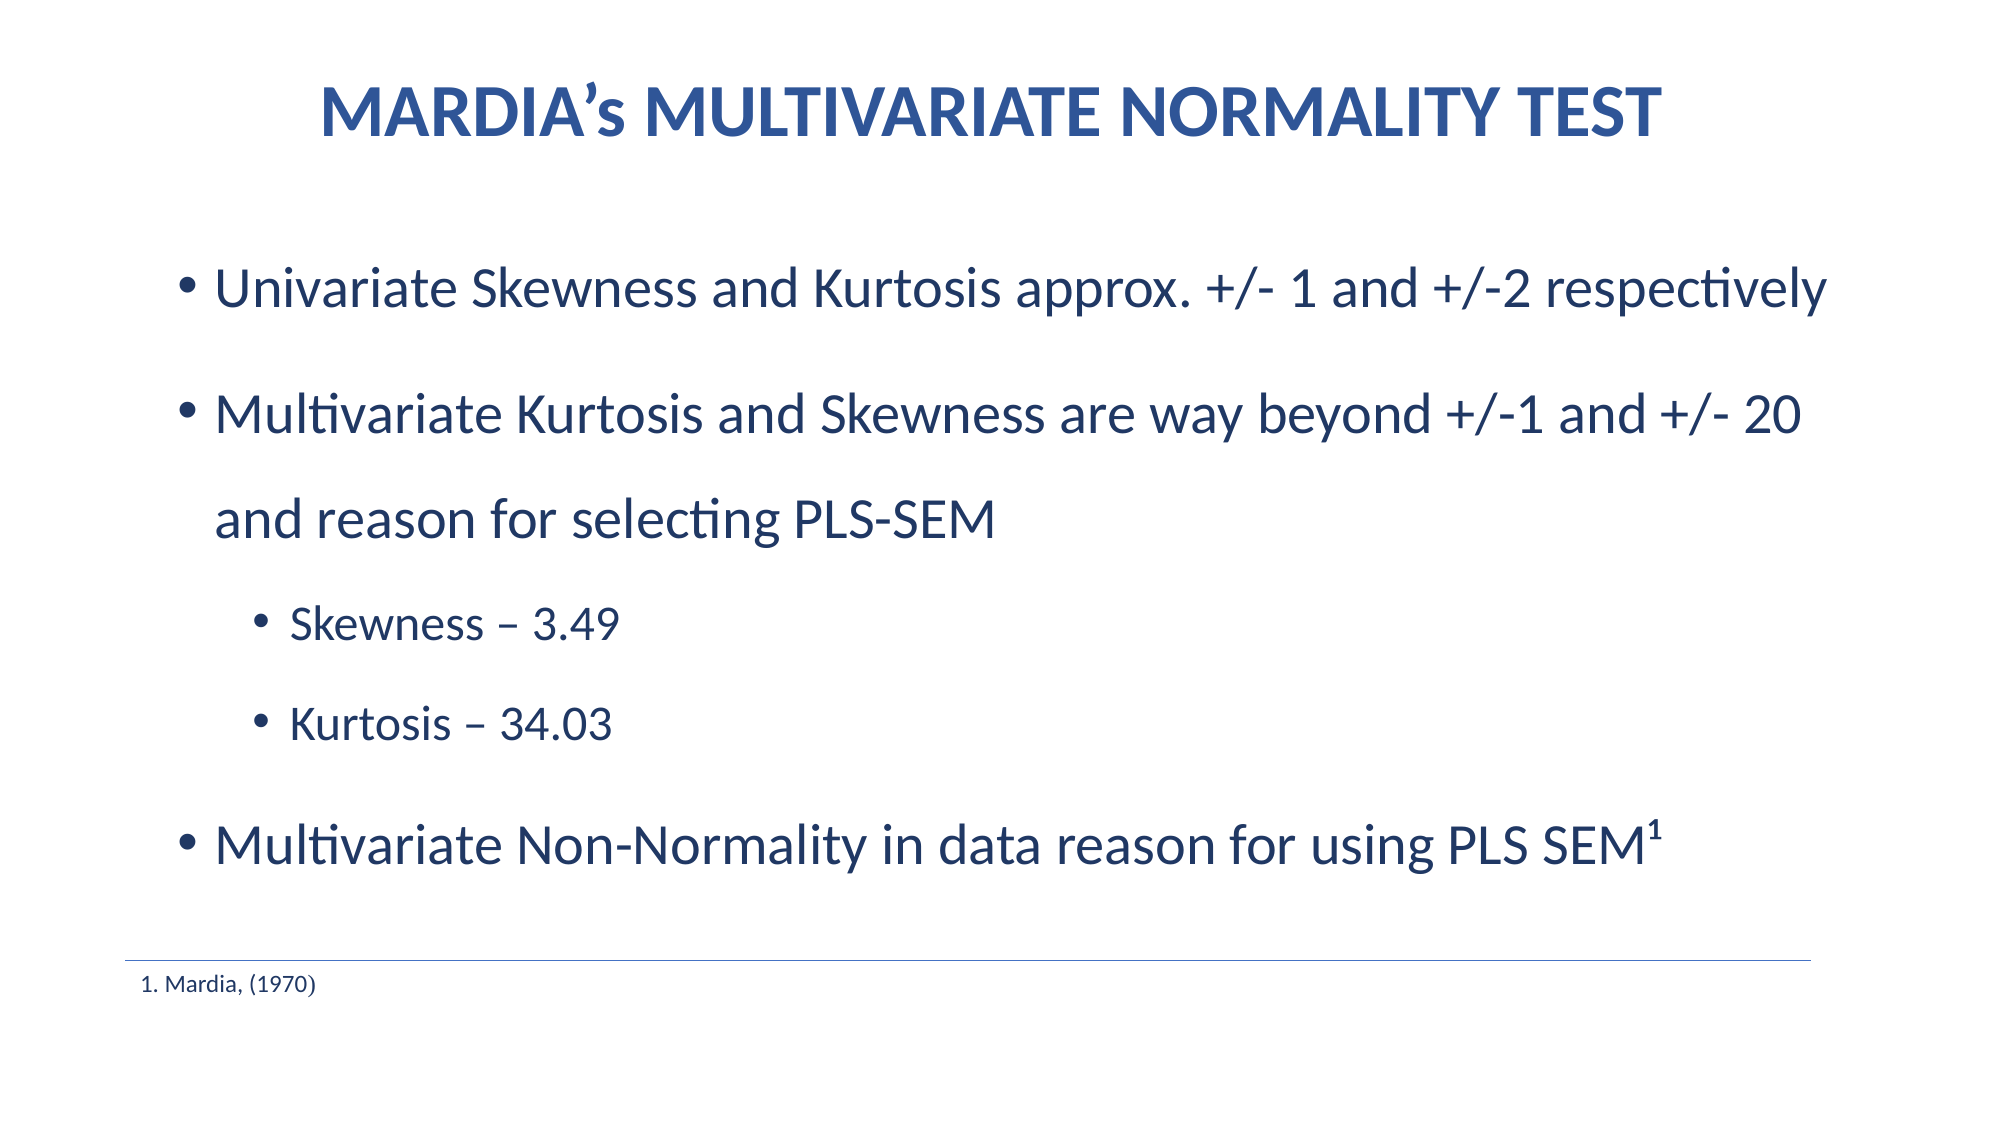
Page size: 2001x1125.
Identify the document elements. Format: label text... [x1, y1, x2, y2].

text_box 1. Mardia, (1970) [125, 960, 1832, 1006]
list Univariate Skewness and Kurtosis approx. +/- 1 and +/-2 respectively Multivariate Kurtosis and Skewness are way beyond +/-1 and +/- 20 and reason for selecting PLS-SEM Skewness – 3.49 Kurtosis – 34.03 Multivariate Non-Normality in data reason for using PLS SEM¹ [162, 206, 1888, 922]
title MARDIA’s MULTIVARIATE NORMALITY TEST [137, 59, 1863, 165]
